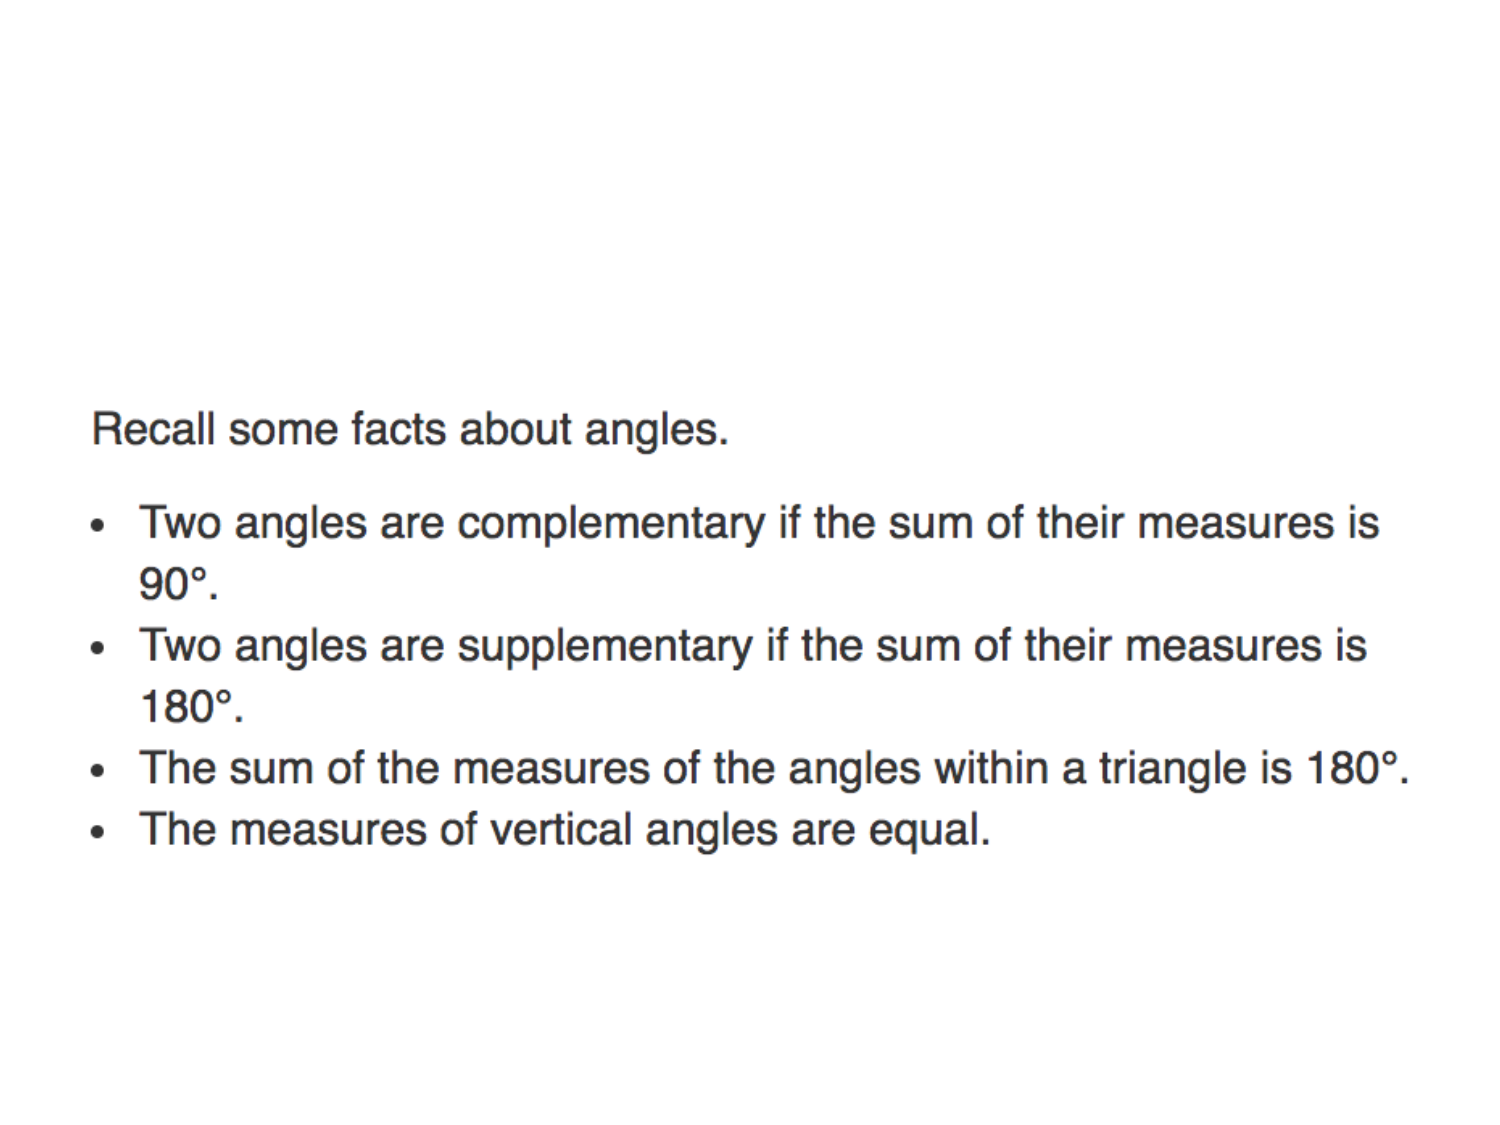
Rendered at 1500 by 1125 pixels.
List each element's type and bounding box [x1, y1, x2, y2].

list [74, 262, 1426, 1006]
